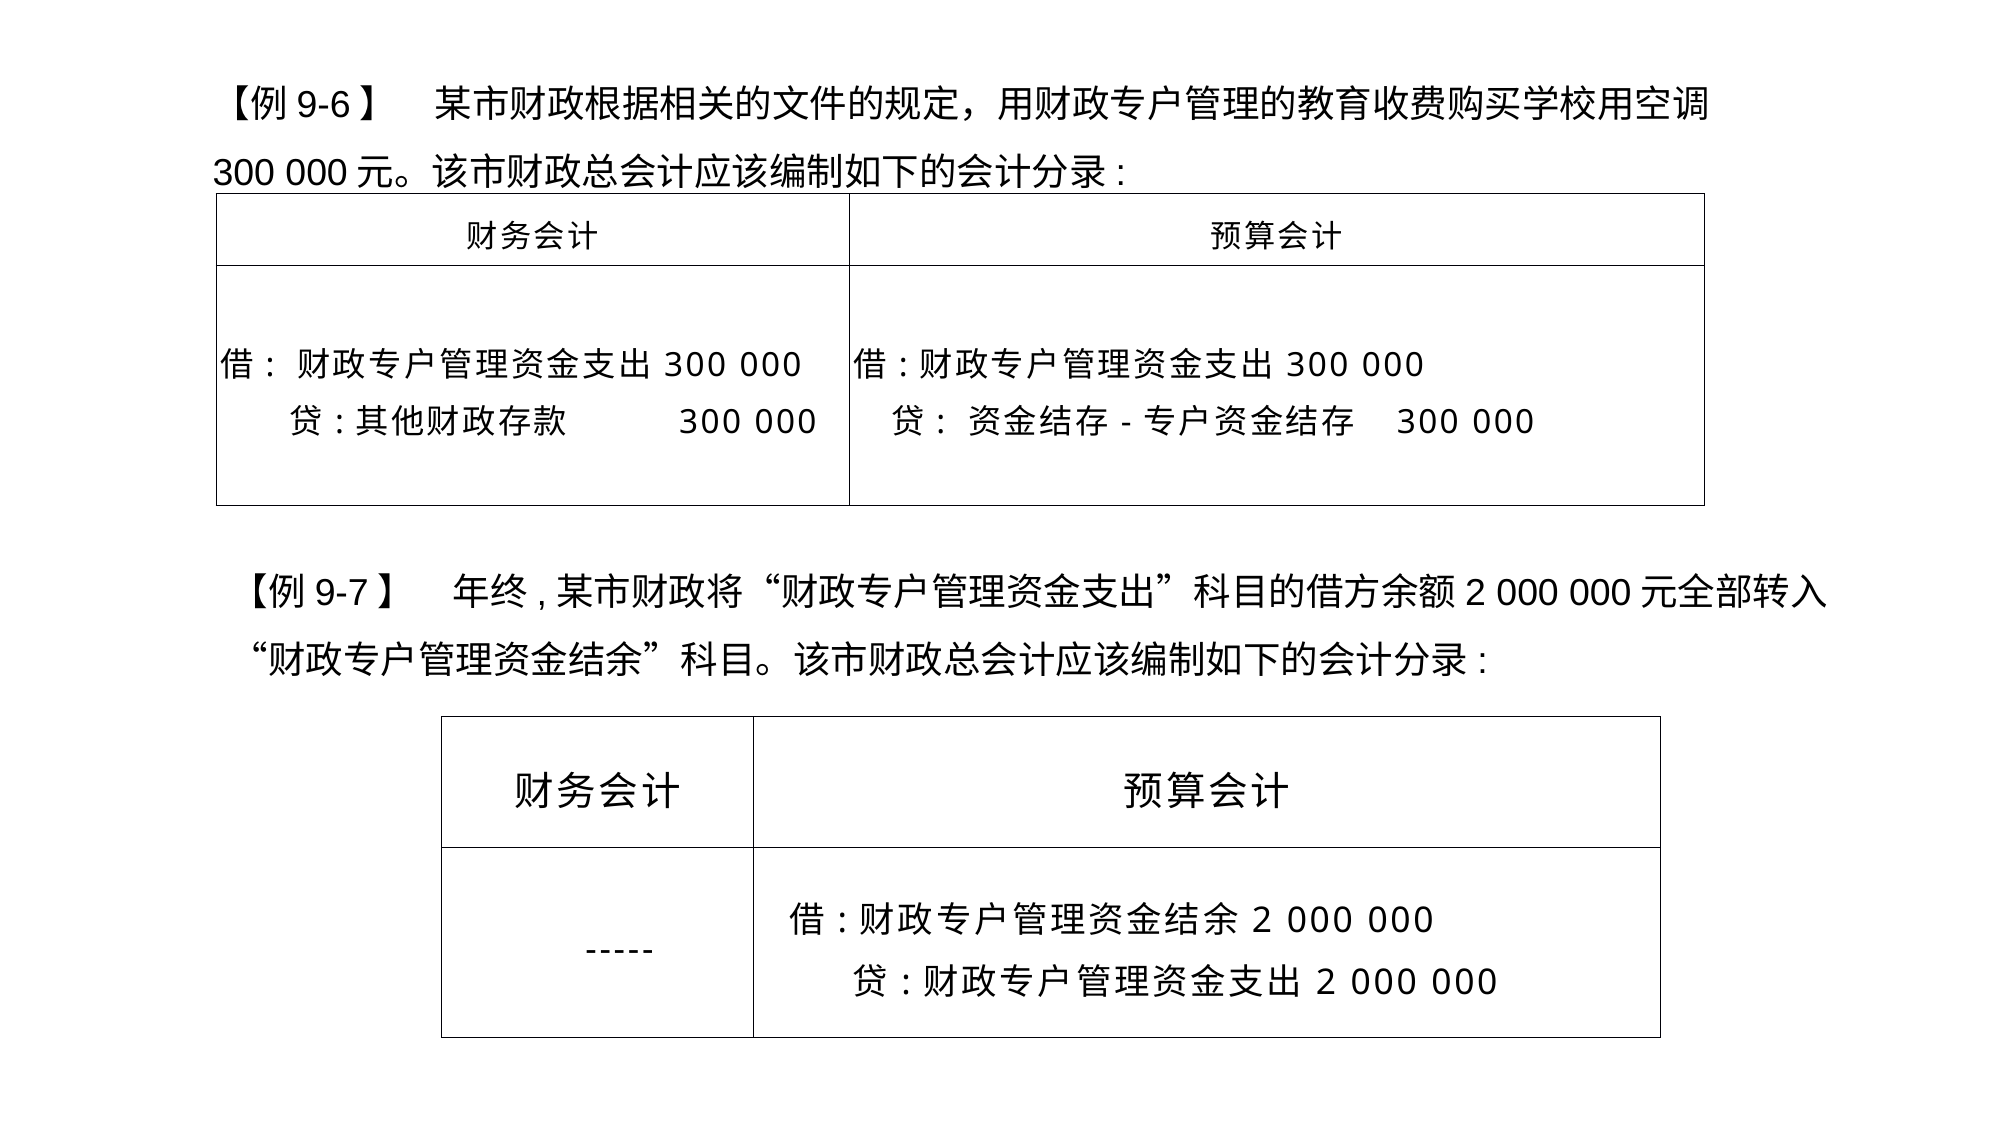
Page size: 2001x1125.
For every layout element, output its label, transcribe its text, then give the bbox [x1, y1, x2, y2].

table_header 预算会计 [754, 717, 1660, 847]
table_cell 借:财政专户管理资金支出300 000 贷: 资金结存-专户资金结存 300 000 [850, 266, 1704, 505]
text_box 【例9-6】 某市财政根据相关的文件的规定，用财政专户管理的教育收费购买学校用空调300 000元。该市财政总会计应该编制如下的会计分录: [197, 50, 1745, 226]
table_cell 借:财政专户管理资金结余2 000 000 贷:财政专户管理资金支出2 000 000 [754, 848, 1660, 1037]
text_box 【例9-7】 年终,某市财政将“财政专户管理资金支出”科目的借方余额2 000 000元全部转入“财政专户管理资金结余”科目。该市财政总会计应该编制如下的会计分录: [216, 538, 1855, 718]
table_header 预算会计 [850, 194, 1704, 265]
table_header 财务会计 [217, 194, 849, 265]
table_header 财务会计 [442, 717, 753, 847]
table_cell ----- [442, 848, 753, 1037]
table_cell 借: 财政专户管理资金支出300 000 贷:其他财政存款 300 000 [217, 266, 849, 505]
